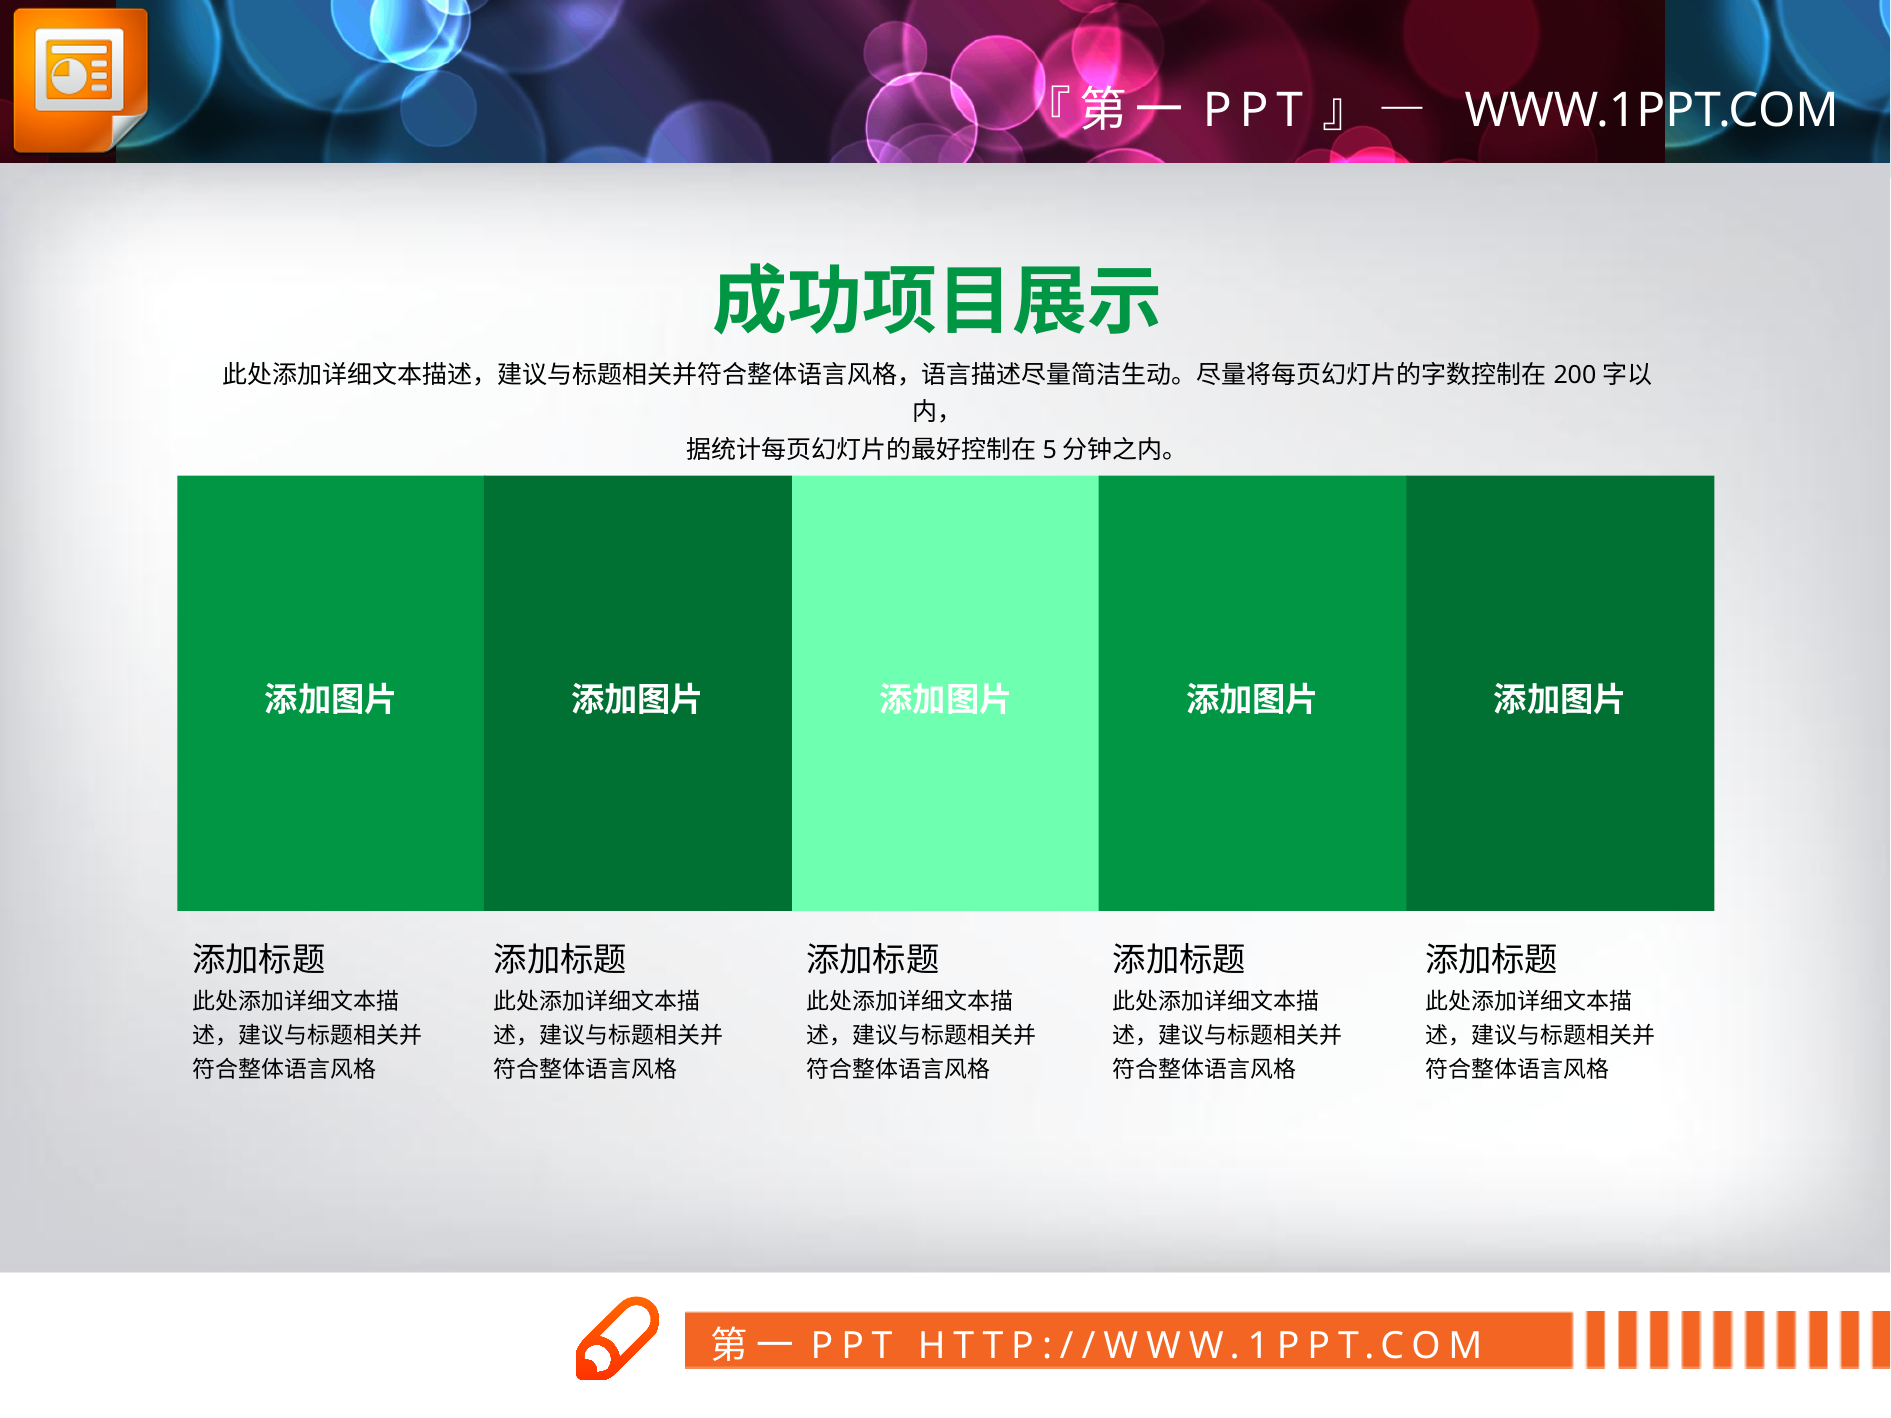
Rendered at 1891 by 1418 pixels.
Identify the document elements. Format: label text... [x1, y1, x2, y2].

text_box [192, 937, 446, 1076]
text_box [806, 937, 1060, 1076]
text_box 添加图片 [177, 475, 483, 911]
text_box 添加图片 [1406, 475, 1715, 911]
text_box 成功项目展示 [315, 260, 1560, 350]
text_box 此处添加详细文本描述，建议与标题相关并符合整体语言风格，语言描述尽量简洁生动。尽量将每页幻灯片的字数控制在200字以内， 据统计每页幻灯片的最好控制在5分钟之内。 [201, 350, 1673, 426]
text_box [1112, 937, 1367, 1076]
text_box 添加图片 [1098, 475, 1406, 911]
text_box 添加图片 [483, 475, 792, 911]
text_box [493, 937, 747, 1076]
text_box 添加图片 [792, 475, 1098, 911]
picture [0, 0, 1891, 1275]
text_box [1425, 937, 1679, 1076]
picture [685, 1311, 1891, 1369]
